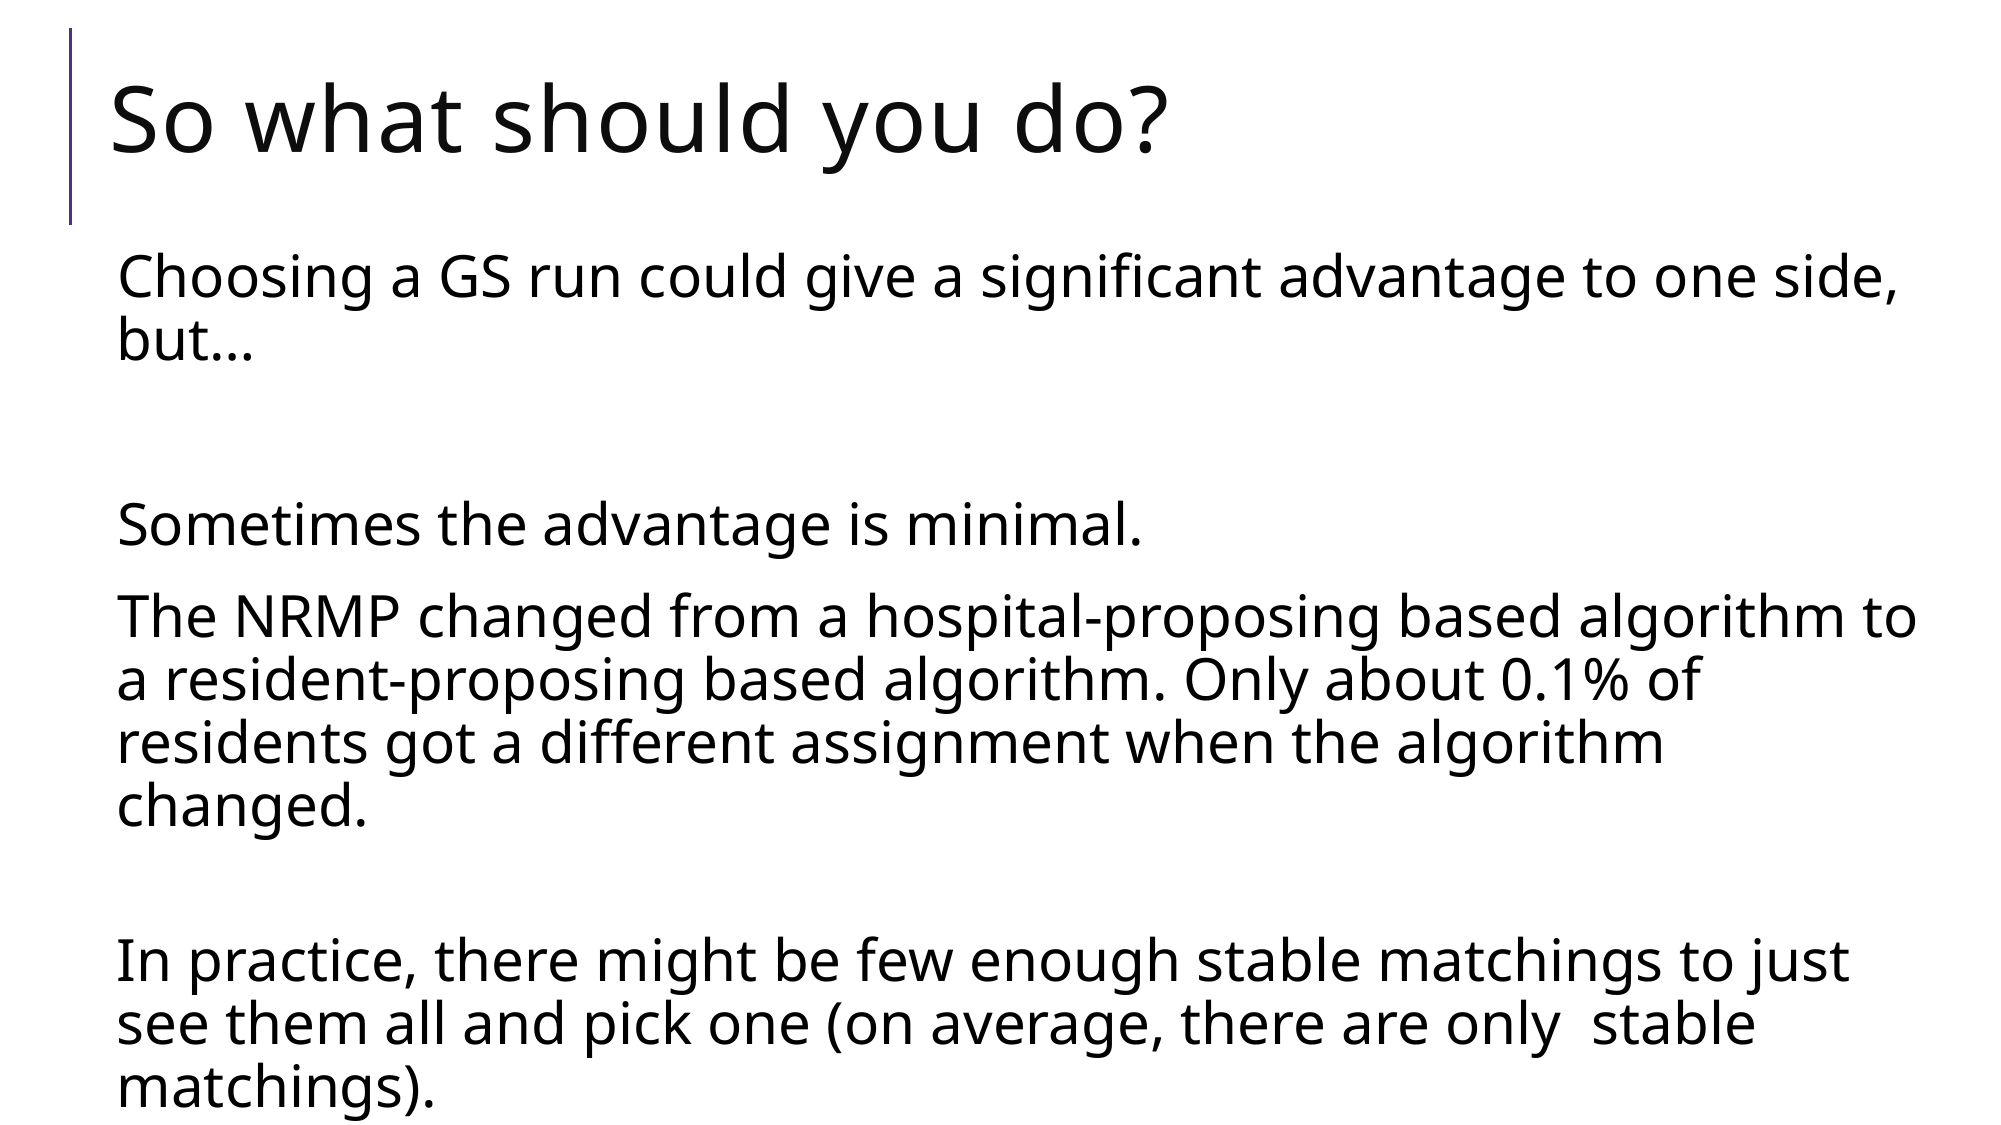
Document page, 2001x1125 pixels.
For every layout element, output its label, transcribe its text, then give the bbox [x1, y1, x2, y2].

title So what should you do? [94, 43, 1930, 210]
